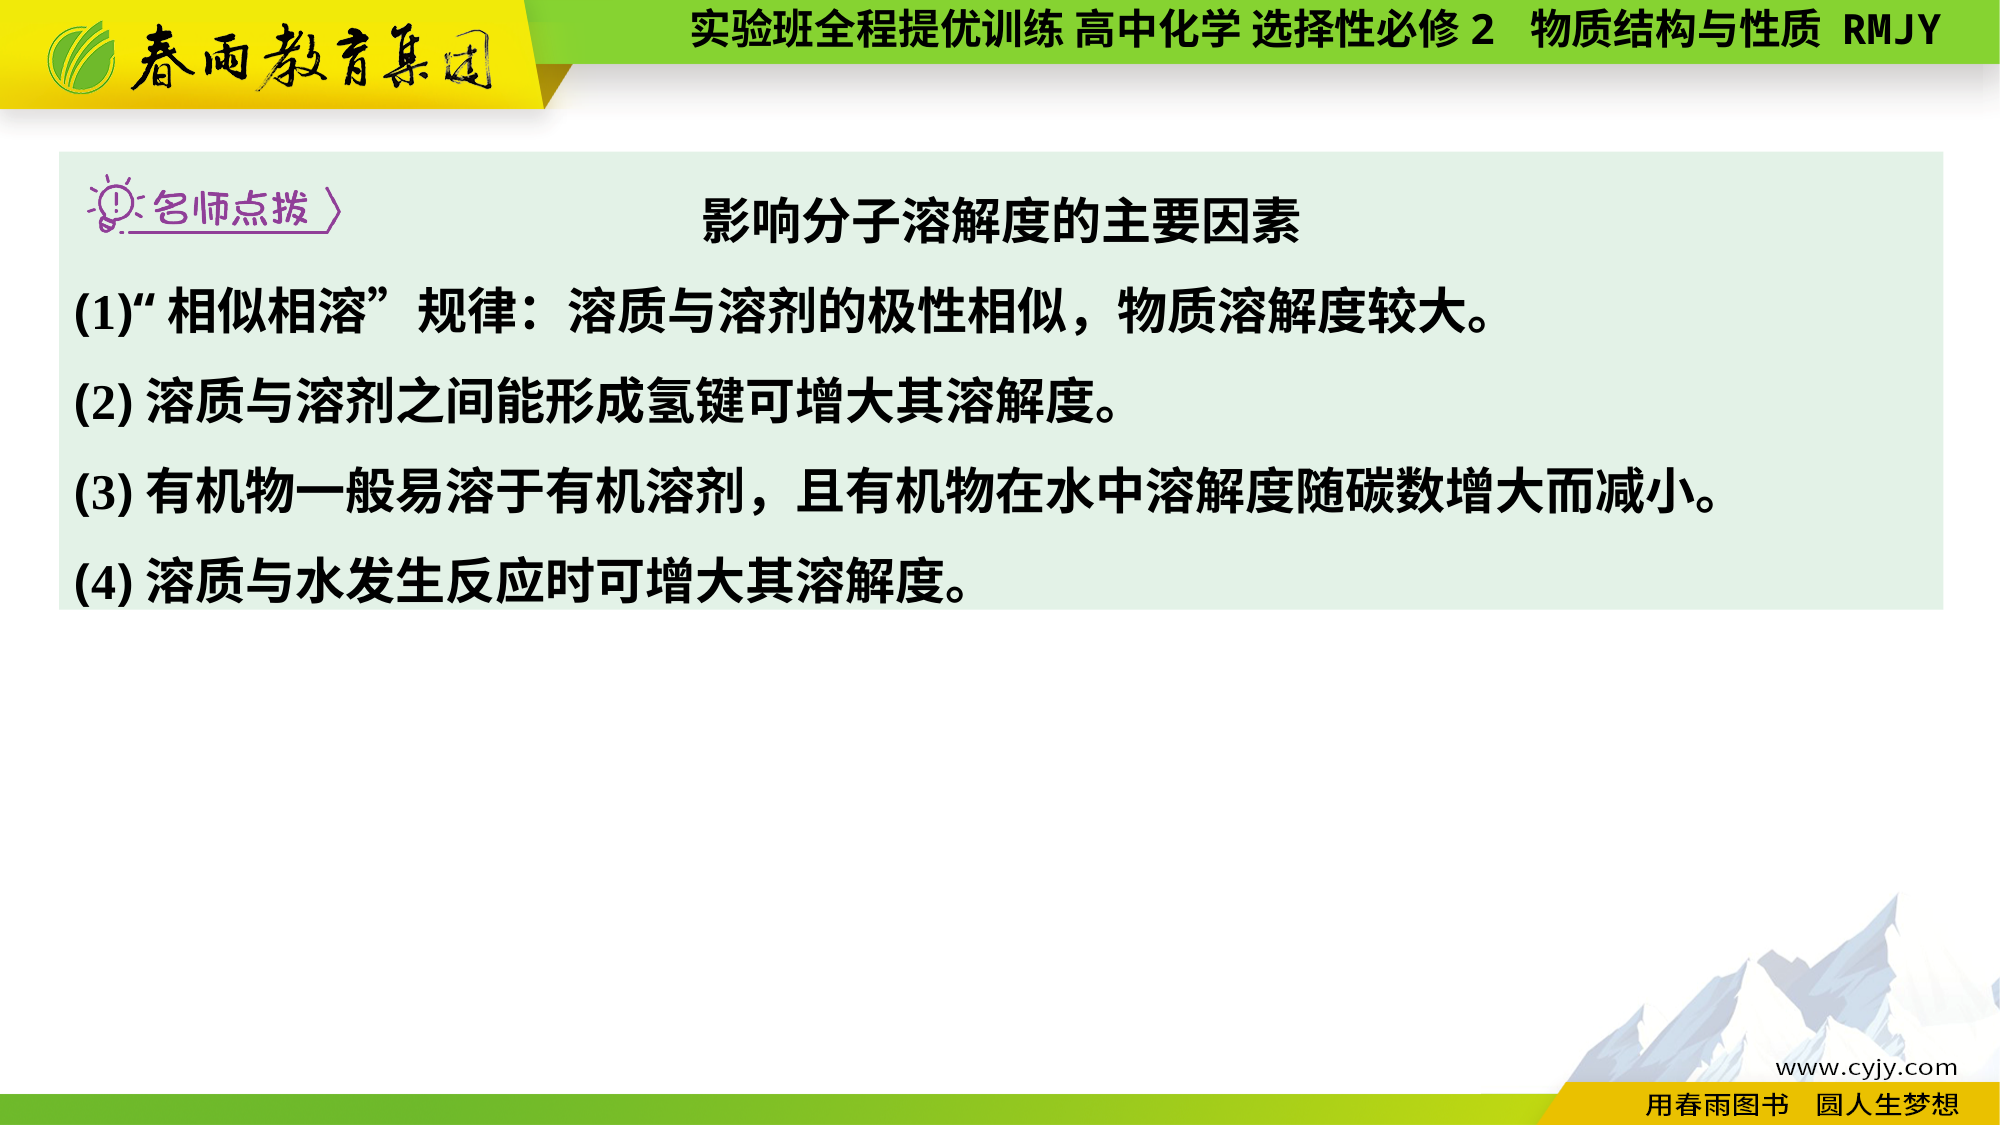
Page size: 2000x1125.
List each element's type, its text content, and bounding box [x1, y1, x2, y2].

picture [0, 0, 2000, 1125]
list 影响分子溶解度的主要因素 (1)“相似相溶”规律：溶质与溶剂的极性相似，物质溶解度较大。 (2)溶质与溶剂之间能形成氢键可增大其溶解度。 (3)有机物一般易溶于有机溶剂，且有机物在水中溶解度随碳数增大而减小。 (4)溶质与水发生反应时可增大其溶解度。 [59, 151, 1944, 610]
